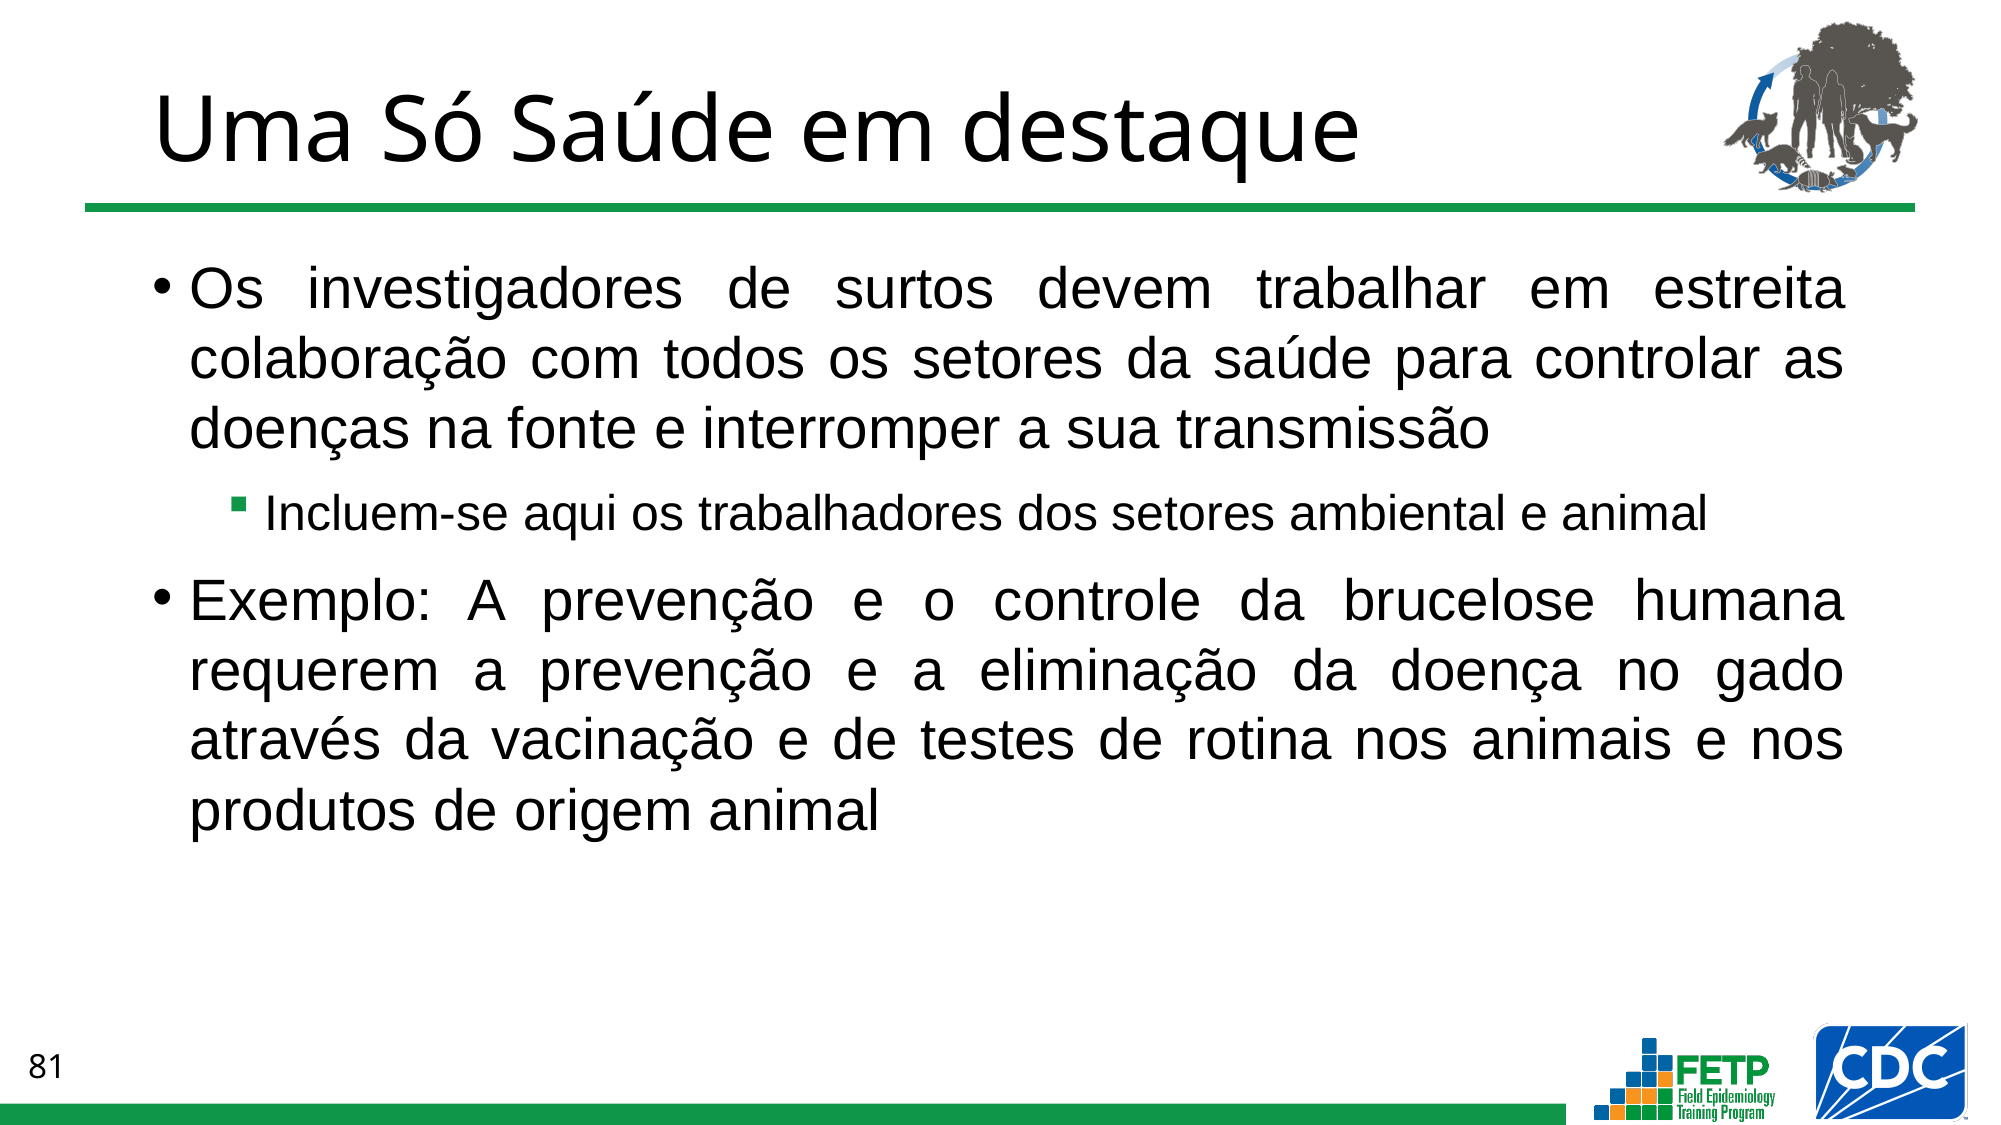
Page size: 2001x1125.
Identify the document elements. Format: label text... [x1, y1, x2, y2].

picture [1813, 1023, 1968, 1122]
title Uma Só Saúde em destaque [137, 75, 1738, 207]
list Os investigadores de surtos devem trabalhar em estreita colaboração com todos os setores da saúde para controlar as doenças na fonte e interromper a sua transmissão Incluem-se aqui os trabalhadores dos setores ambiental e animal Exemplo: A prevenção e o controle da brucelose humana requerem a prevenção e a eliminação da doença no gado através da vacinação e de testes de rotina nos animais e nos produtos de origem animal [137, 242, 1863, 1004]
picture [1594, 1038, 1775, 1122]
picture [1717, 21, 1919, 222]
